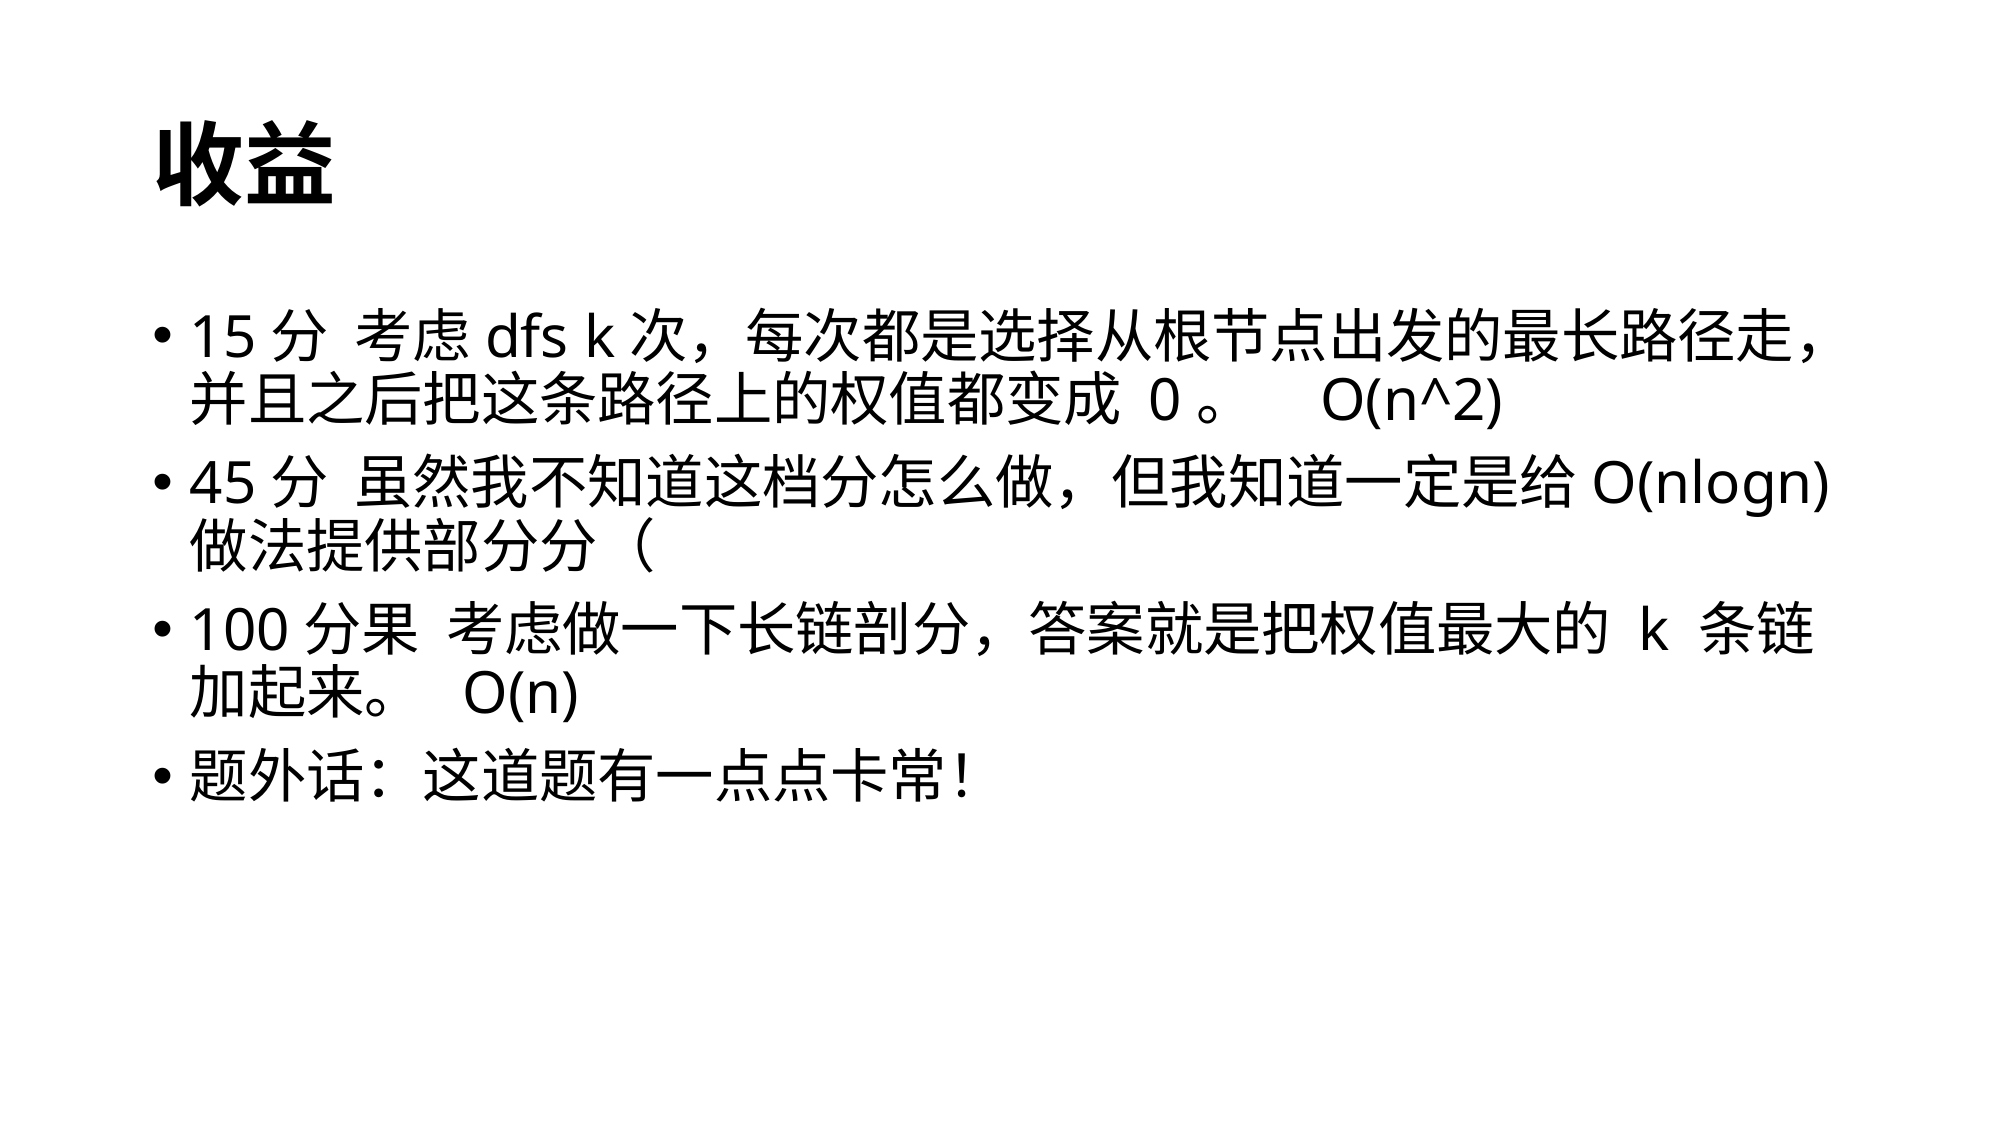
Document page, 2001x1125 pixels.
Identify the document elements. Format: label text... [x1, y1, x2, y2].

title 收益 [137, 59, 1863, 278]
list 15分 考虑dfs k次，每次都是选择从根节点出发的最长路径走，并且之后把这条路径上的权值都变成 0。 O(n^2) 45分 虽然我不知道这档分怎么做，但我知道一定是给O(nlogn)做法提供部分分（ 100分果 考虑做一下长链剖分，答案就是把权值最大的 k 条链加起来。 O(n) 题外话：这道题有一点点卡常！ [137, 299, 1863, 1014]
